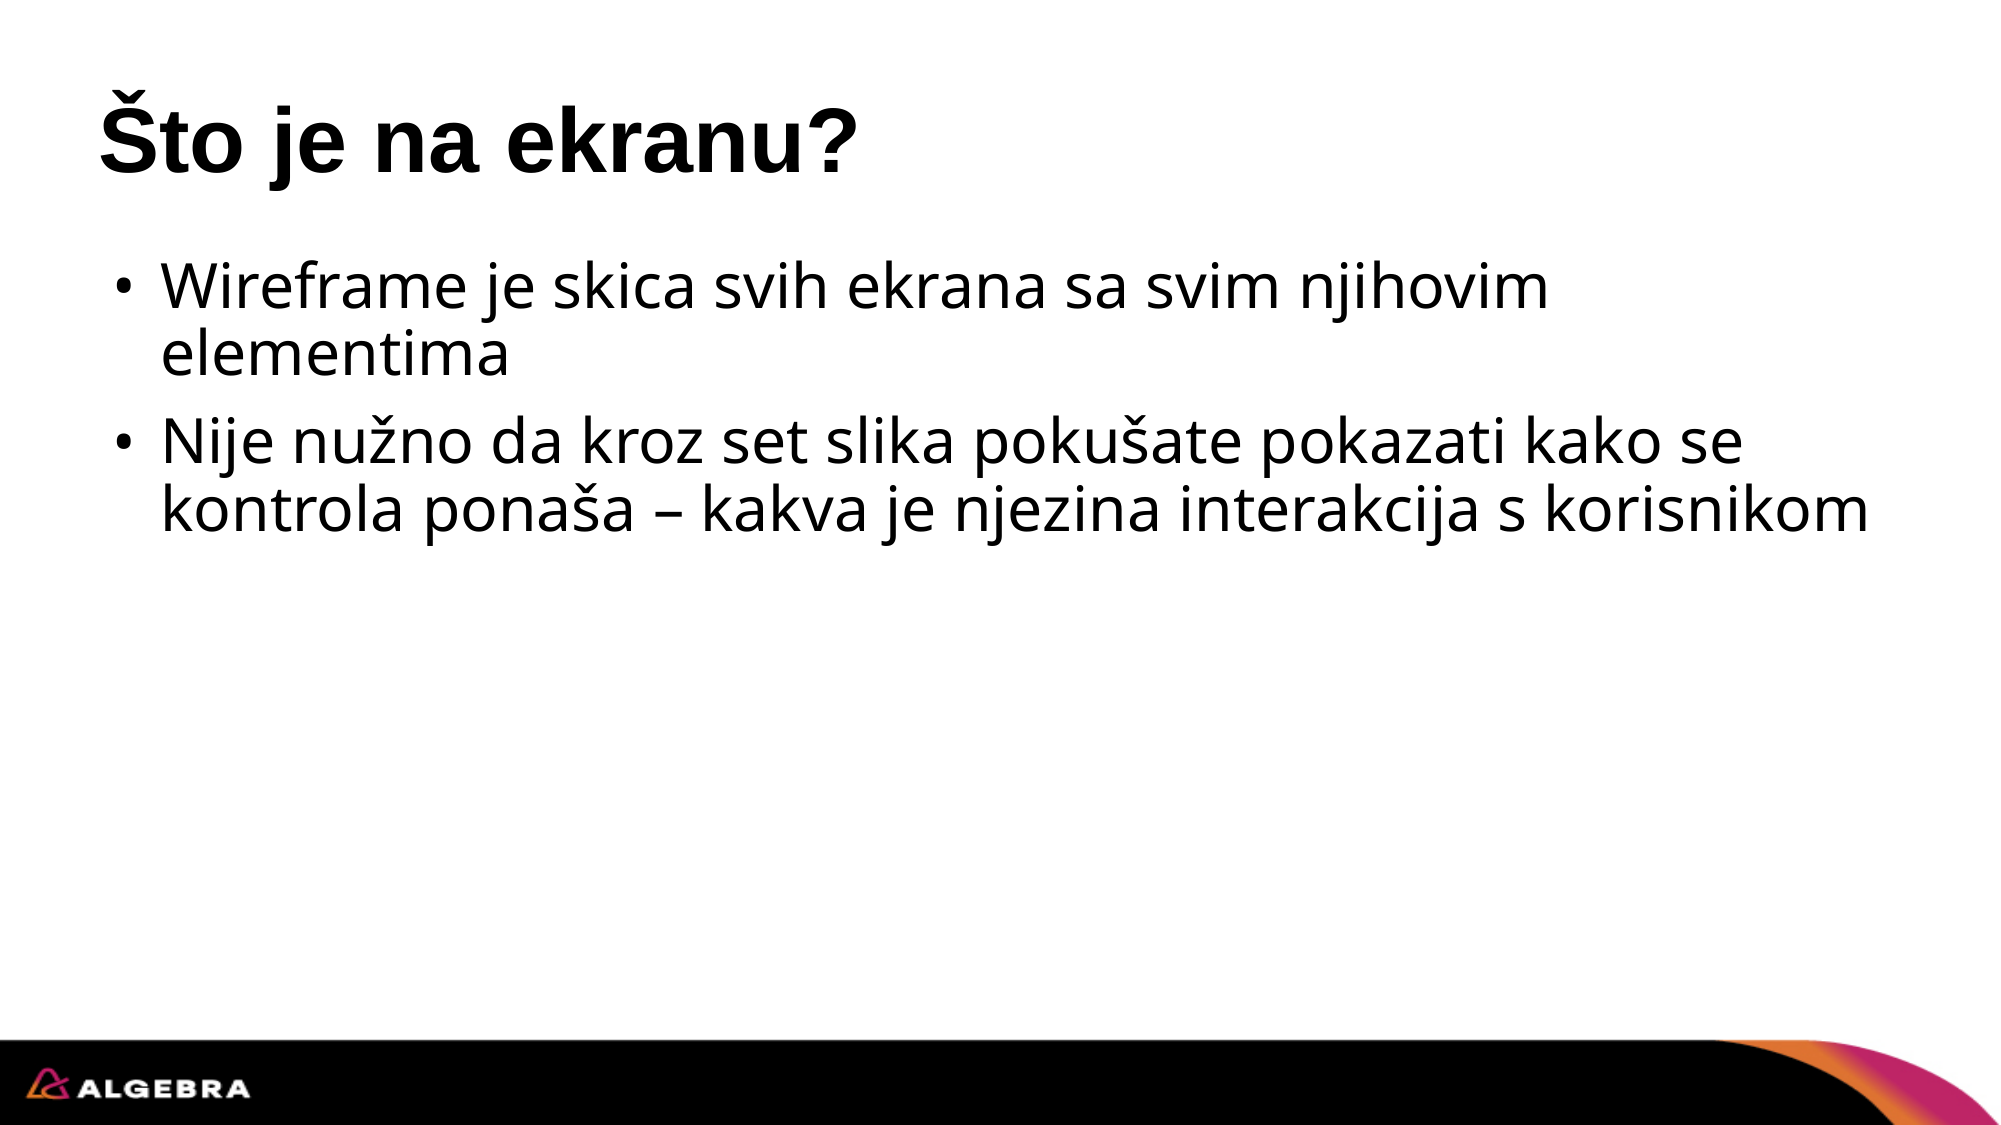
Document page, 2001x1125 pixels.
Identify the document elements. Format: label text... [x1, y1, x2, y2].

title Što je na ekranu? [98, 69, 1910, 200]
picture [0, 0, 2001, 1125]
list Wireframe je skica svih ekrana sa svim njihovim elementima Nije nužno da kroz set slika pokušate pokazati kako se kontrola ponaša – kakva je njezina interakcija s korisnikom [98, 246, 1908, 991]
